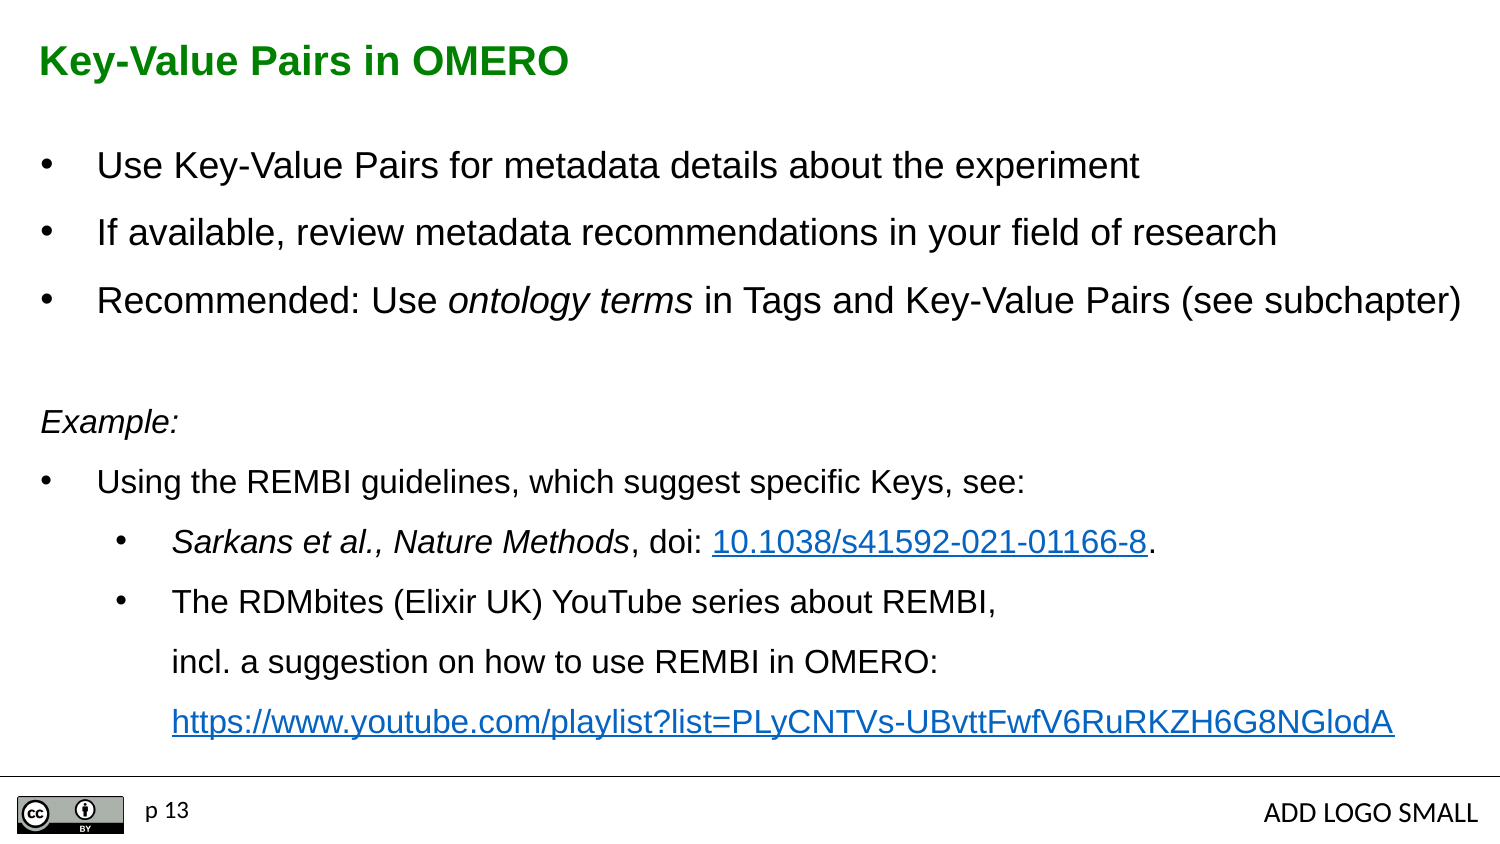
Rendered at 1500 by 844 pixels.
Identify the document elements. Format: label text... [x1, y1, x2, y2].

text_box Key-Value Pairs in OMERO [24, 26, 1395, 75]
picture [17, 796, 124, 834]
text_box Use Key-Value Pairs for metadata details about the experiment If available, review metadata recommendations in your field of research Recommended: Use ontology terms in Tags and Key-Value Pairs (see subchapter) Example: Using the REMBI guidelines, which suggest specific Keys, see: Sarkans et al., Nature Methods, doi: 10.1038/s41592-021-01166-8. The RDMbites (Elixir UK) YouTube series about REMBI, incl. a suggestion on how to use REMBI in OMERO: https://www.youtube.com/playlist?list=PLyCNTVs-UBvttFwfV6RuRKZH6G8NGlodA [25, 110, 1481, 748]
